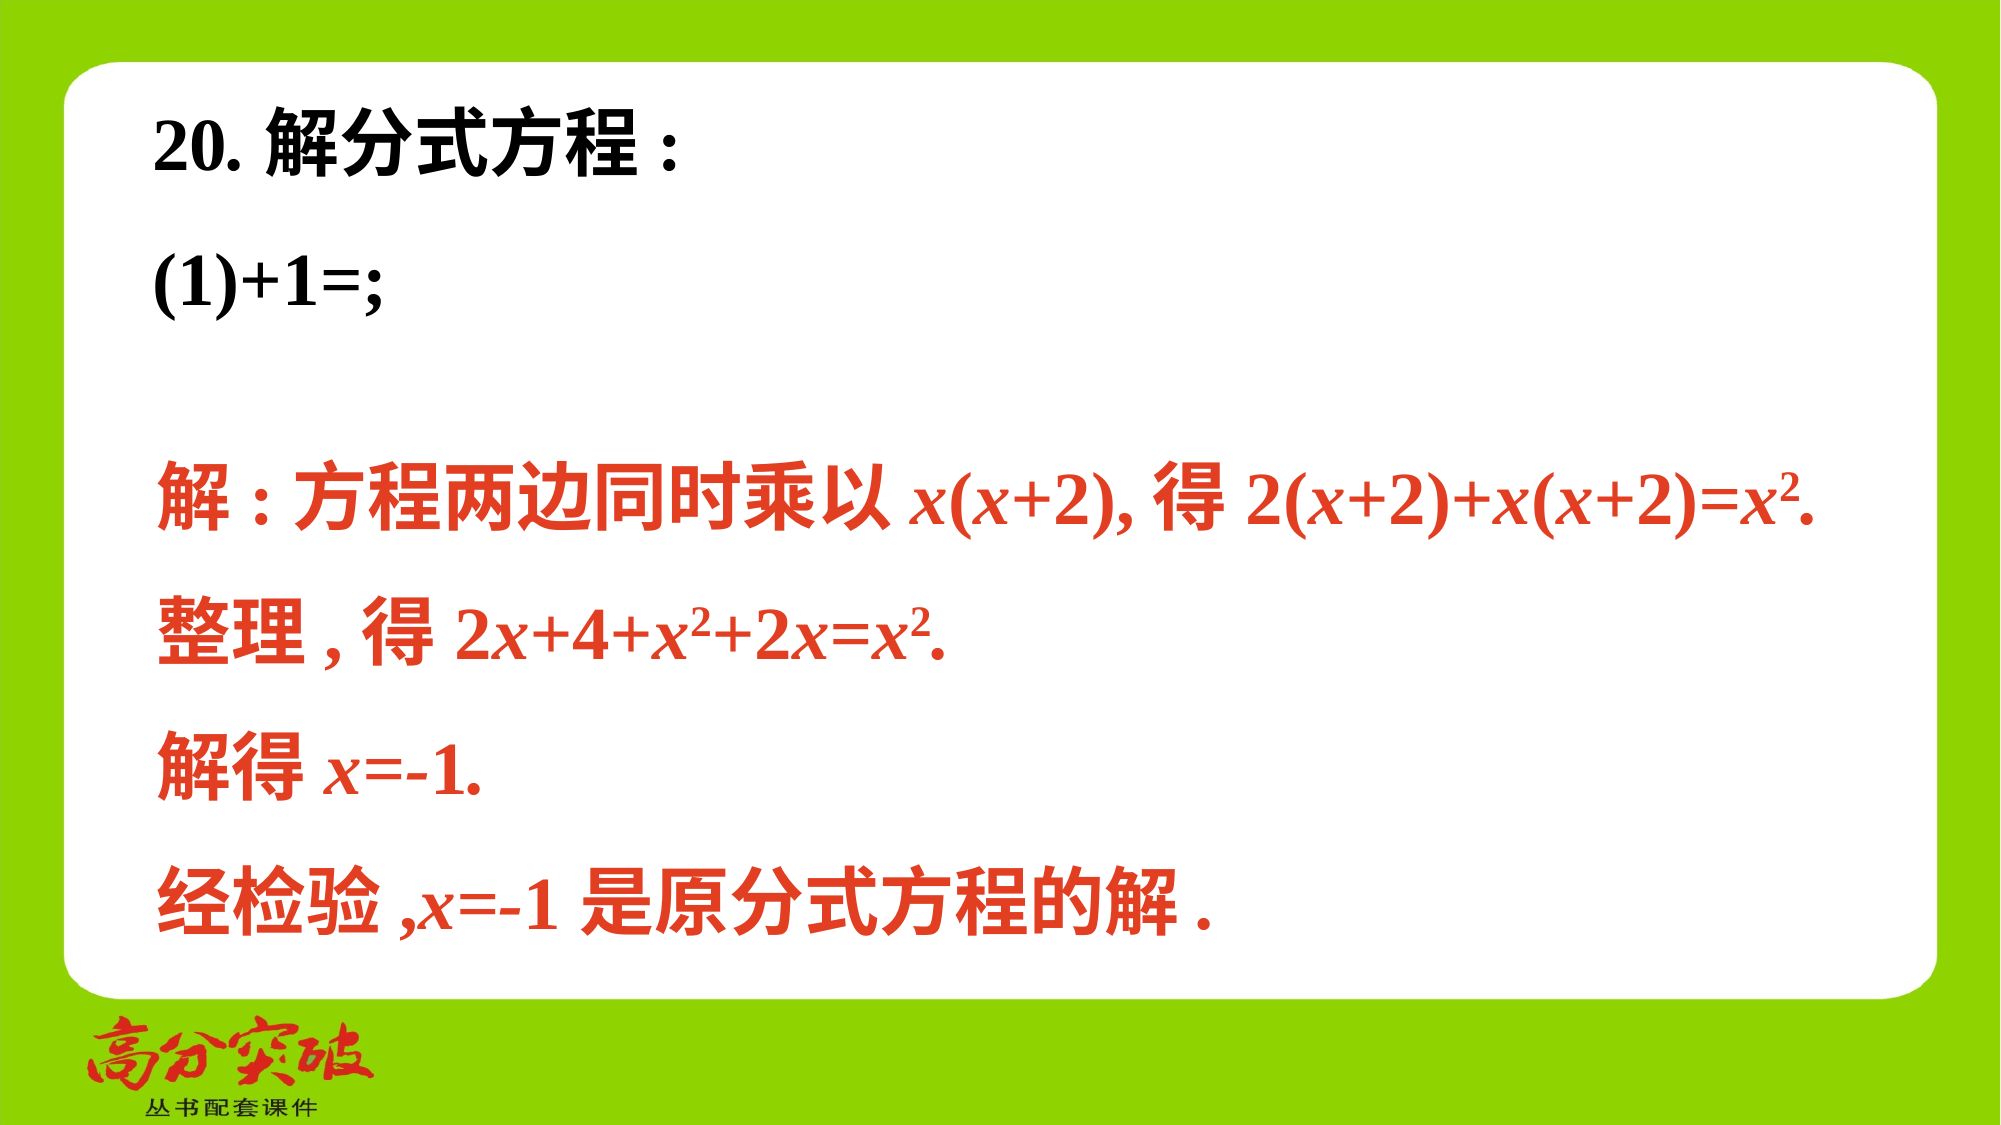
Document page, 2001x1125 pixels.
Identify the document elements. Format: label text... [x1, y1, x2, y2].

picture [0, 0, 2001, 1125]
text_box 解:方程两边同时乘以x(x+2),得2(x+2)+x(x+2)=x2. 整理,得2x+4+x2+2x=x2. 解得x=-1. 经检验,x=-1是原分式方程的解. [142, 397, 1867, 952]
